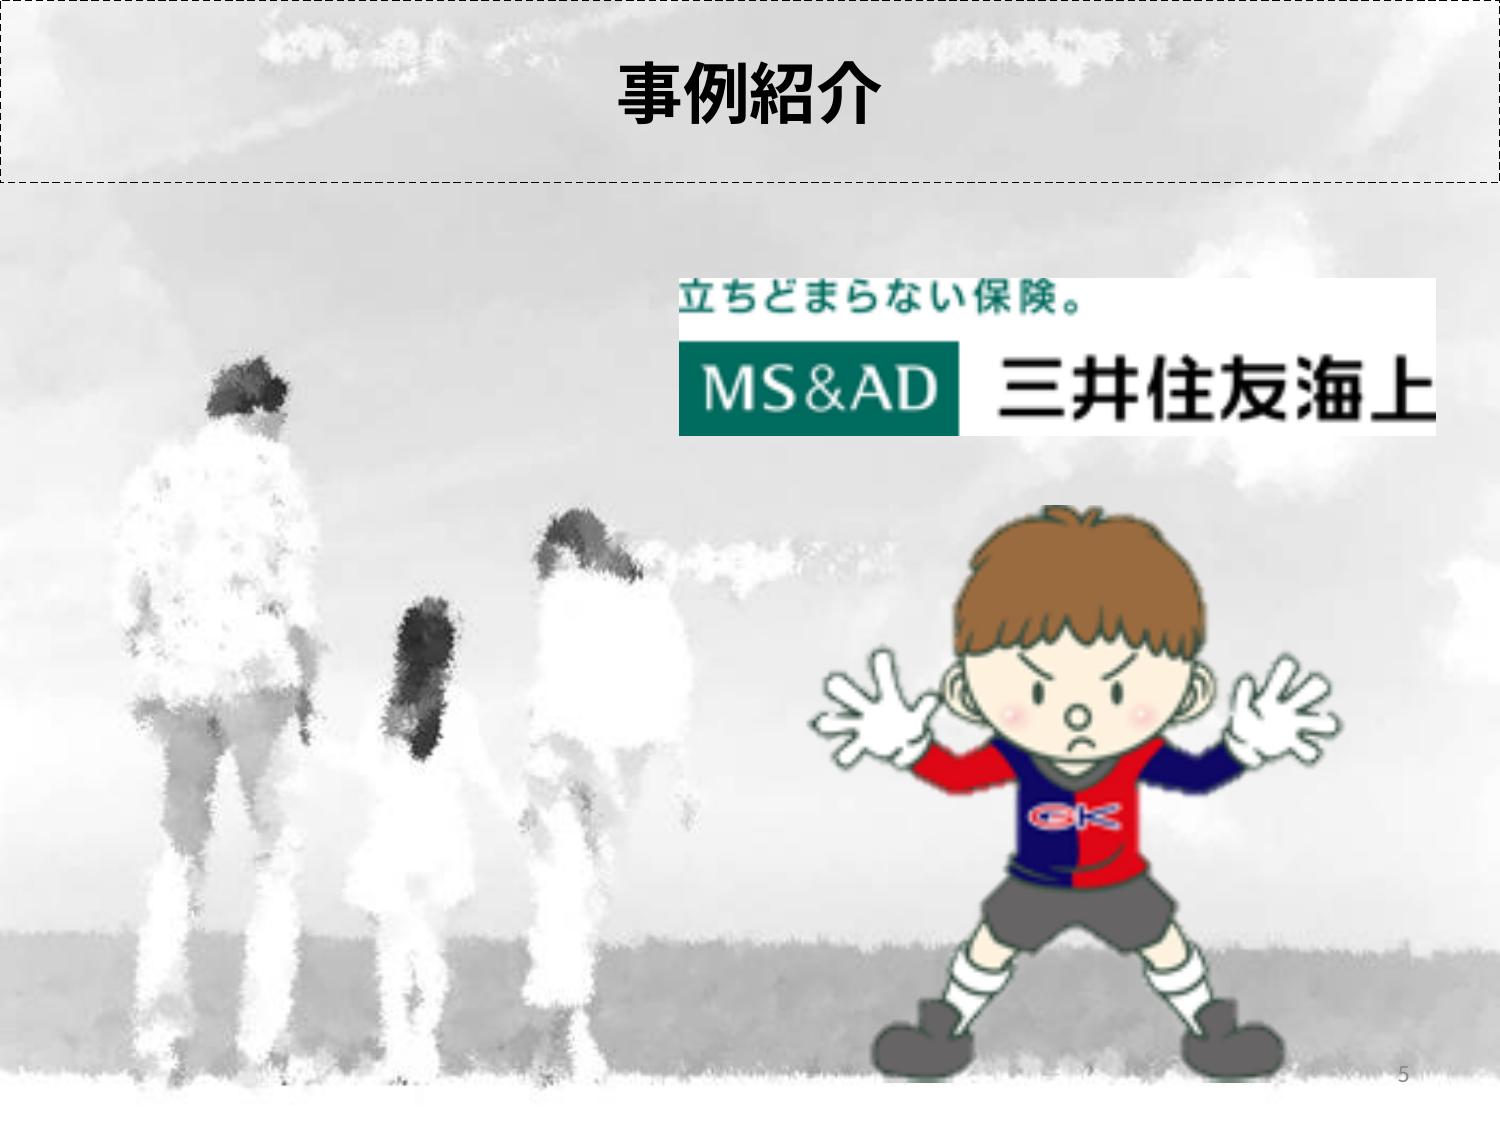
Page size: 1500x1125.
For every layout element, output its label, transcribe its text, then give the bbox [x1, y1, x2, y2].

slide_number 5 [1074, 1042, 1425, 1103]
picture [0, 183, 1500, 1125]
title 事例紹介 [0, 0, 1500, 183]
